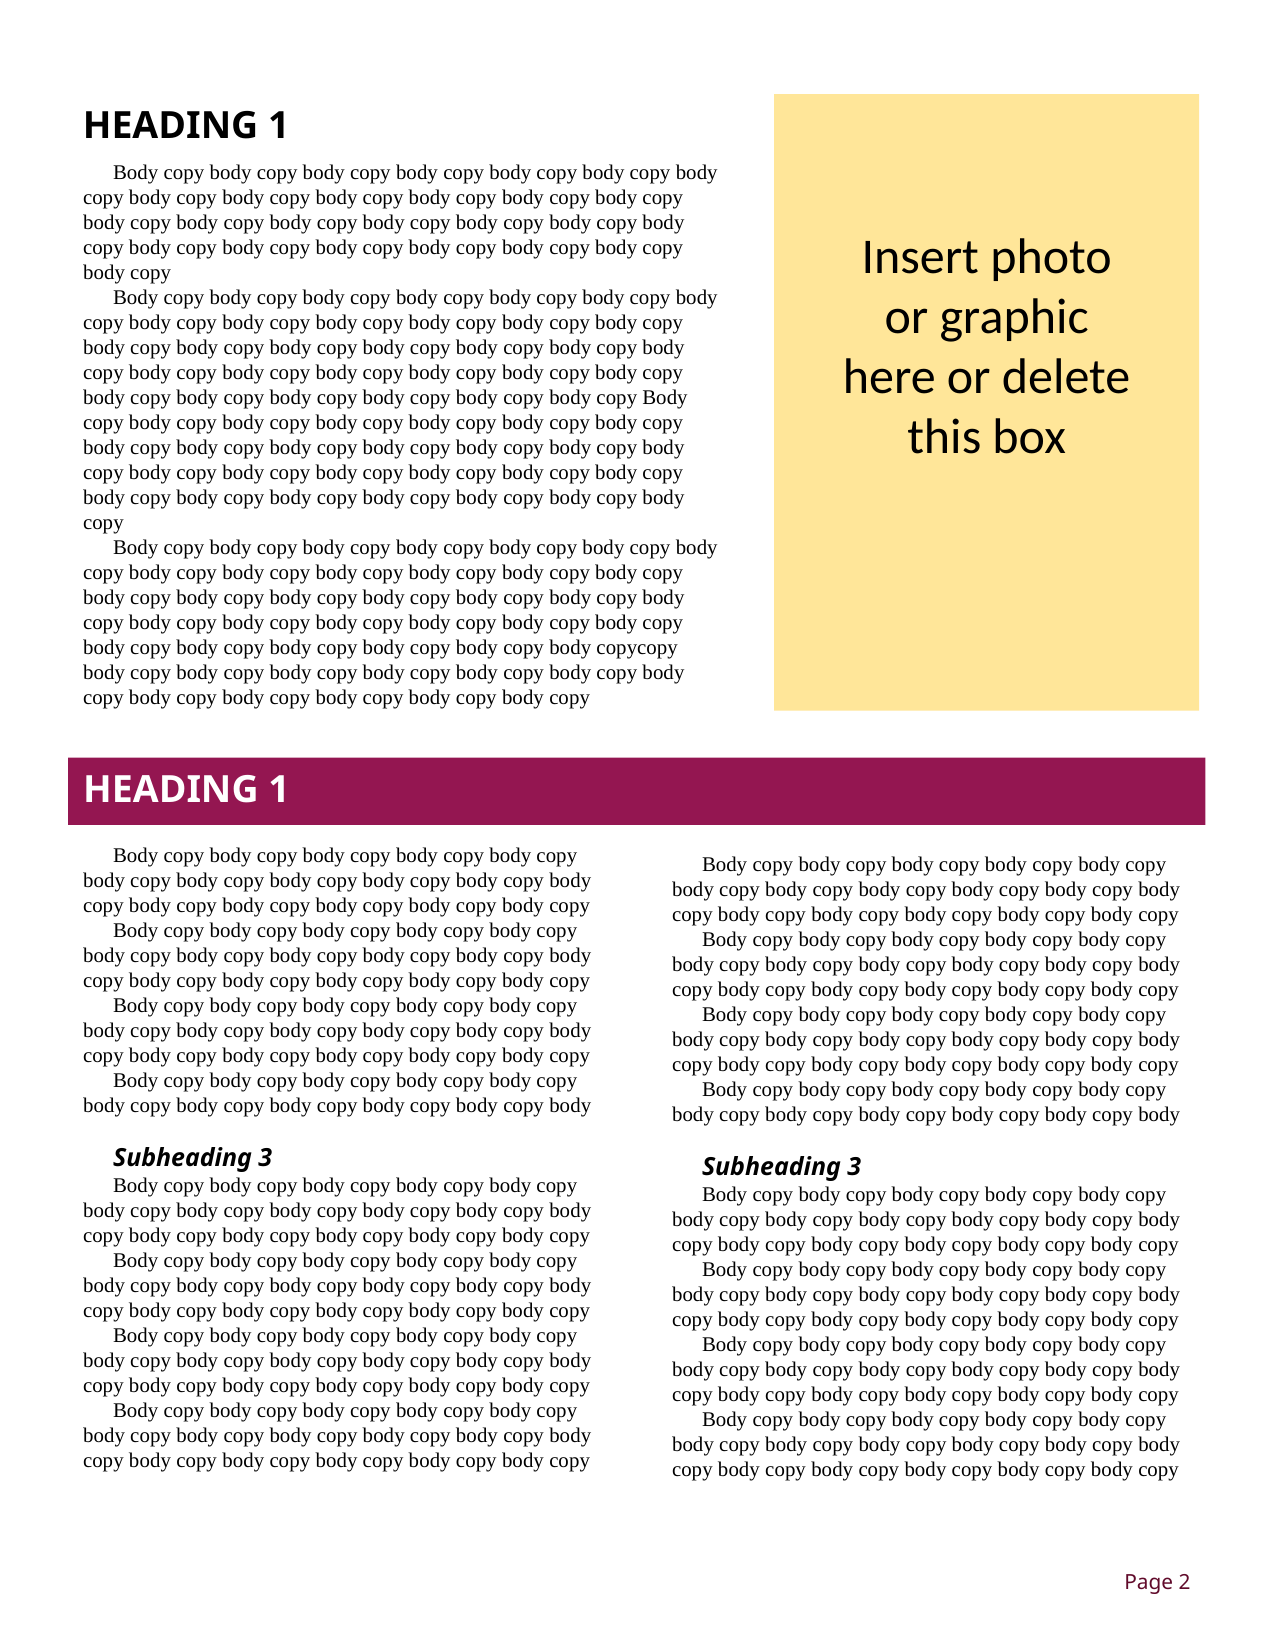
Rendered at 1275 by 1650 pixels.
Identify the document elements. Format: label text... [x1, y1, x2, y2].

text_box [773, 93, 1200, 712]
text_box Insert photo or graphic here or delete this box [822, 216, 1152, 471]
text_box Body copy body copy body copy body copy body copy body copy body copy body copy body copy body copy body copy body copy body copy body copy body copy body copy Body copy body copy body copy body copy body copy body copy body copy body copy body copy body copy body copy body copy body copy body copy body copy body copy Body copy body copy body copy body copy body copy body copy body copy body copy body copy body copy body copy body copy body copy body copy body copy body copy Body copy body copy body copy body copy body copy body copy body copy body copy body copy body copy body Subheading 3 Body copy body copy body copy body copy body copy body copy body copy body copy body copy body copy body copy body copy body copy body copy body copy body copy Body copy body copy body copy body copy body copy body copy body copy body copy body copy body copy body copy body copy body copy body copy body copy body copy Body copy body copy body copy body copy body copy body copy body copy body copy body copy body copy body copy body copy body copy body copy body copy body copy Body copy body copy body copy body copy body copy body copy body copy body copy body copy body copy body copy body copy body copy body copy body copy body copy [68, 834, 611, 1561]
text_box Page 2 [857, 1560, 1206, 1638]
text_box Body copy body copy body copy body copy body copy body copy body copy body copy body copy body copy body copy body copy body copy body copy body copy body copy body copy body copy body copy body copy body copy body copy body copy body copy body copy body copy body copy Body copy body copy body copy body copy body copy body copy body copy body copy body copy body copy body copy body copy body copy body copy body copy body copy body copy body copy body copy body copy body copy body copy body copy body copy body copy body copy body copy body copy body copy body copy body copy body copy Body copy body copy body copy body copy body copy body copy body copy body copy body copy body copy body copy body copy body copy body copy body copy body copy body copy body copy body copy body copy body copy body copy body copy body copy body copy body copy body copy Body copy body copy body copy body copy body copy body copy body copy body copy body copy body copy body copy body copy body copy body copy body copy body copy body copy body copy body copy body copy body copy body copy body copy body copy body copy body copy body copy body copy body copy body copy body copy body copycopy body copy body copy body copy body copy body copy body copy body copy body copy body copy body copy body copy body copy [68, 154, 739, 740]
text_box Body copy body copy body copy body copy body copy body copy body copy body copy body copy body copy body copy body copy body copy body copy body copy body copy Body copy body copy body copy body copy body copy body copy body copy body copy body copy body copy body copy body copy body copy body copy body copy body copy Body copy body copy body copy body copy body copy body copy body copy body copy body copy body copy body copy body copy body copy body copy body copy body copy Body copy body copy body copy body copy body copy body copy body copy body copy body copy body copy body Subheading 3 Body copy body copy body copy body copy body copy body copy body copy body copy body copy body copy body copy body copy body copy body copy body copy body copy Body copy body copy body copy body copy body copy body copy body copy body copy body copy body copy body copy body copy body copy body copy body copy body copy Body copy body copy body copy body copy body copy body copy body copy body copy body copy body copy body copy body copy body copy body copy body copy body copy Body copy body copy body copy body copy body copy body copy body copy body copy body copy body copy body copy body copy body copy body copy body copy body copy [657, 843, 1200, 1561]
text_box HEADING 1 [68, 93, 745, 154]
text_box HEADING 1 [68, 757, 1206, 825]
